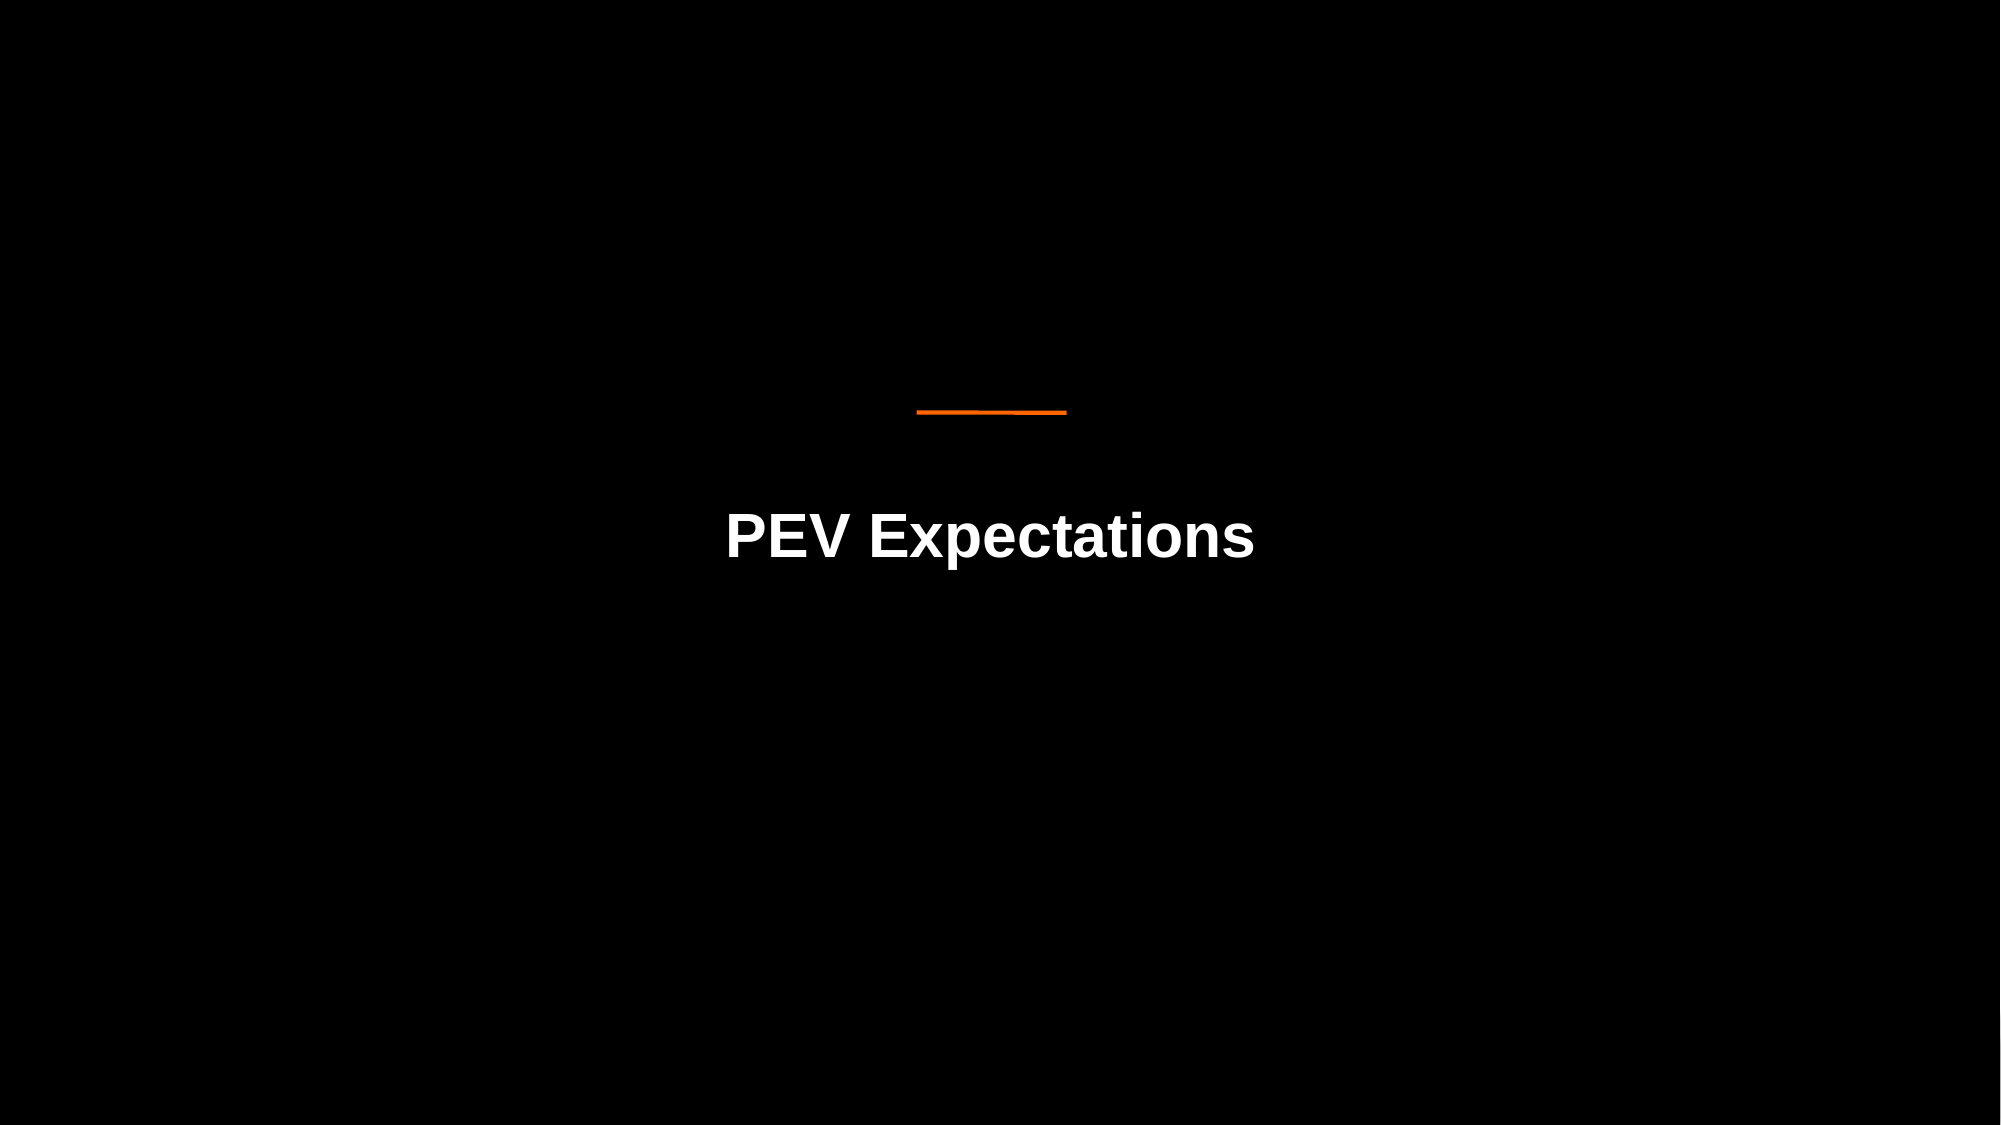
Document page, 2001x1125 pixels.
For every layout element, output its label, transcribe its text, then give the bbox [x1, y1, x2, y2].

title PEV Expectations [249, 487, 1734, 625]
